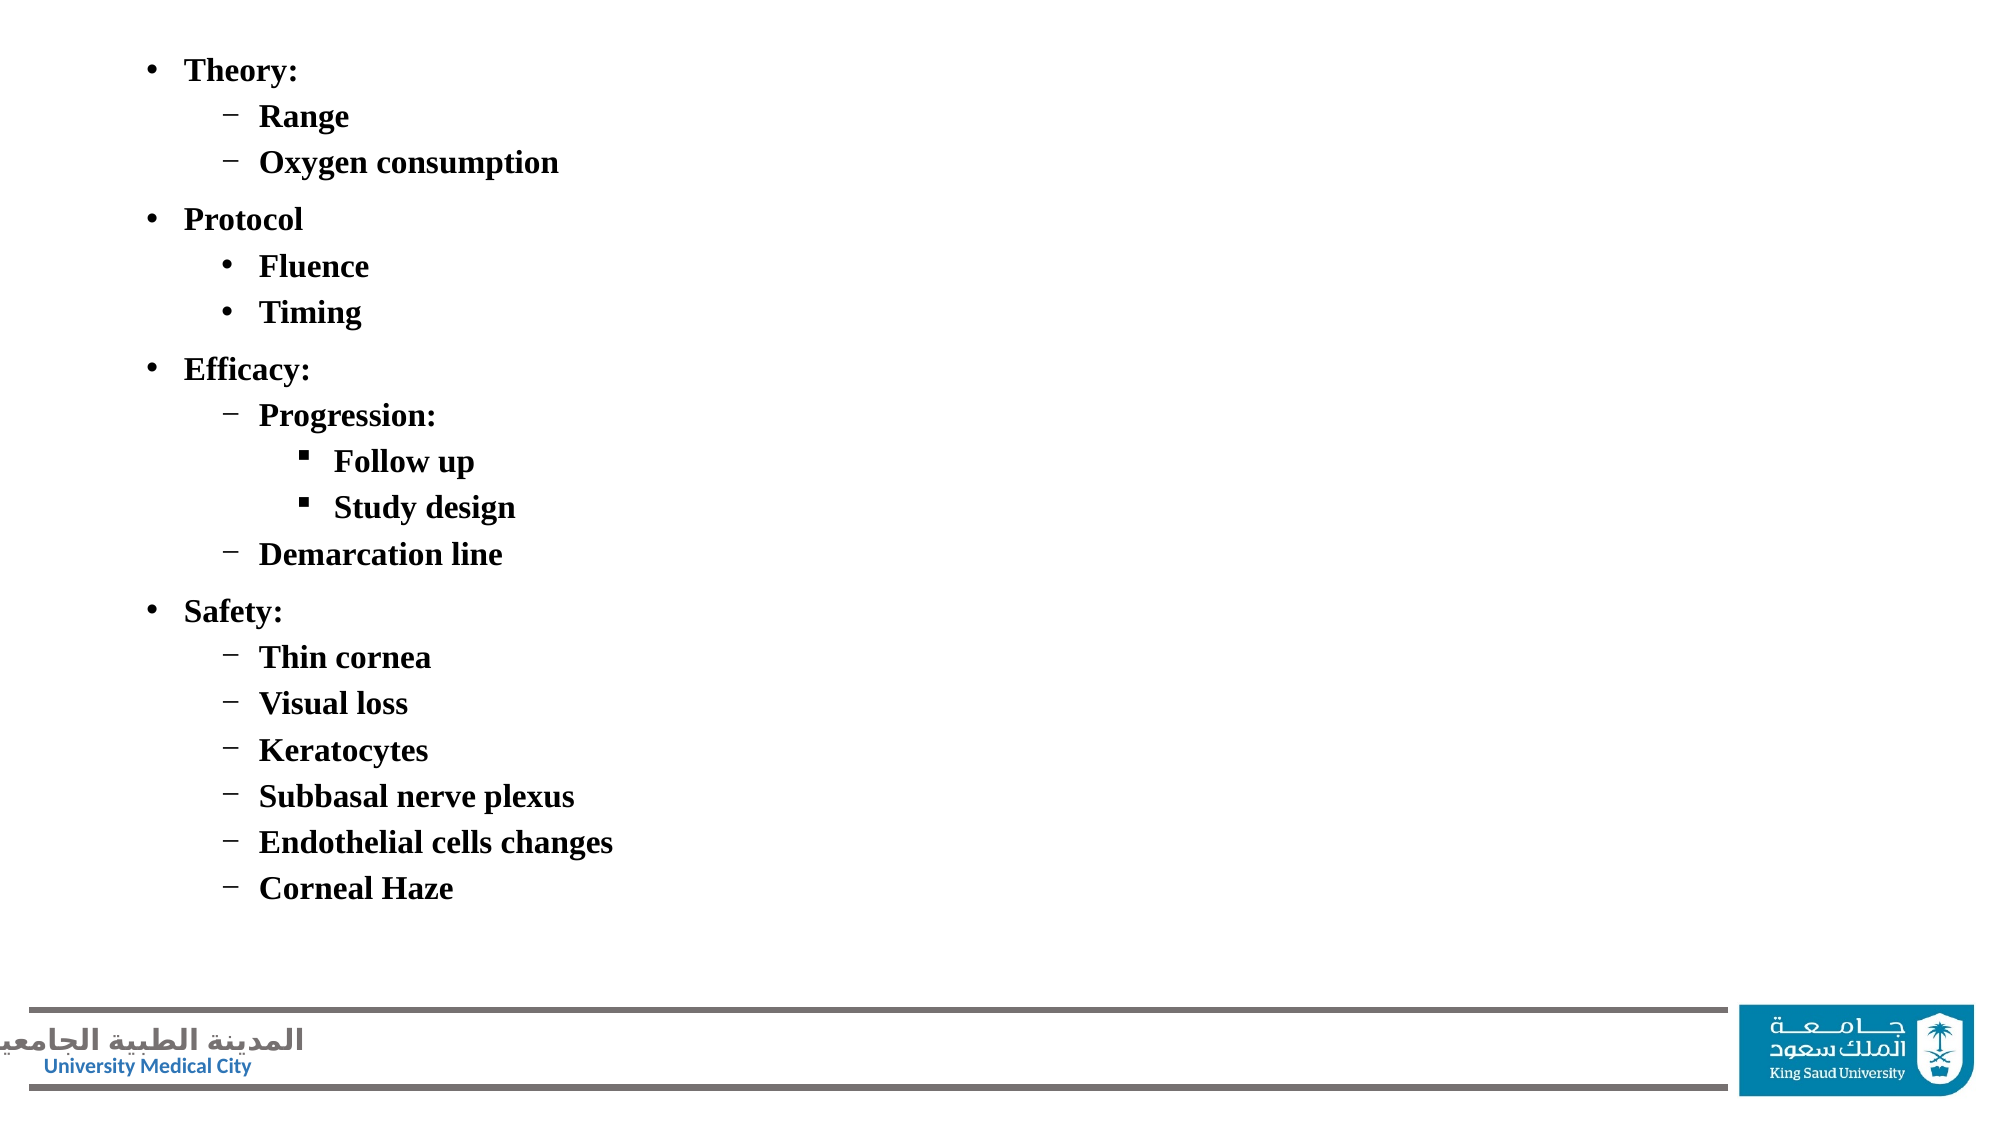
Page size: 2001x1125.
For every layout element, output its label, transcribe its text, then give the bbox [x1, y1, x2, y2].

list Theory: Range Oxygen consumption Protocol Fluence Timing Efficacy: Progression: Follow up Study design Demarcation line Safety: Thin cornea Visual loss Keratocytes Subbasal nerve plexus Endothelial cells changes Corneal Haze [131, 45, 1857, 992]
picture [1737, 1002, 1976, 1099]
text_box University Medical City [0, 1044, 331, 1086]
text_box المدينة الطبية الجامعية [0, 1014, 331, 1044]
